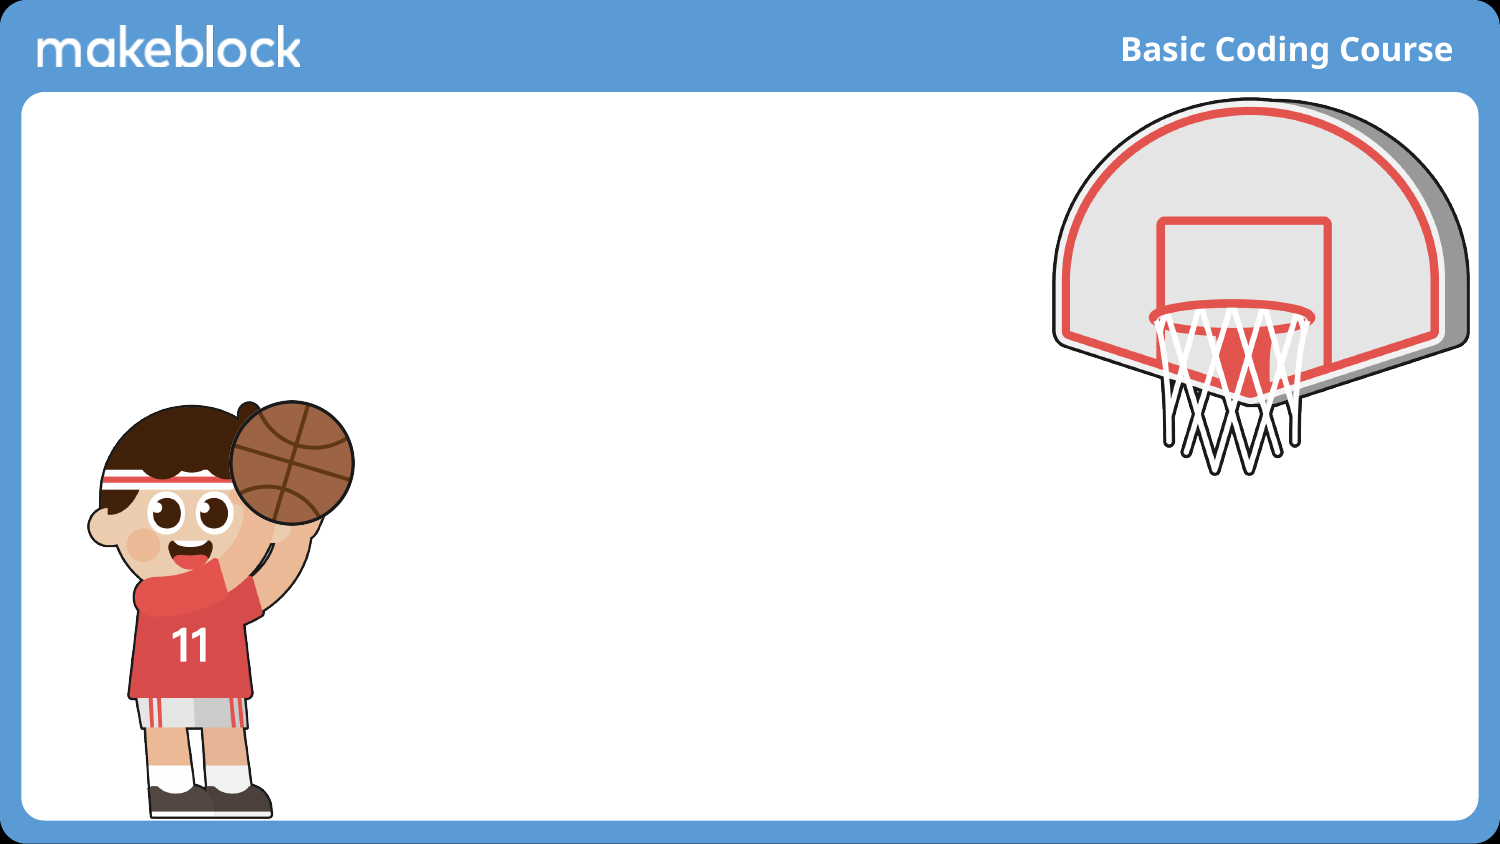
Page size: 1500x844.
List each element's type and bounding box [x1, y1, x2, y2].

picture [87, 400, 355, 819]
text_box [0, 0, 1500, 844]
picture [1052, 97, 1470, 476]
